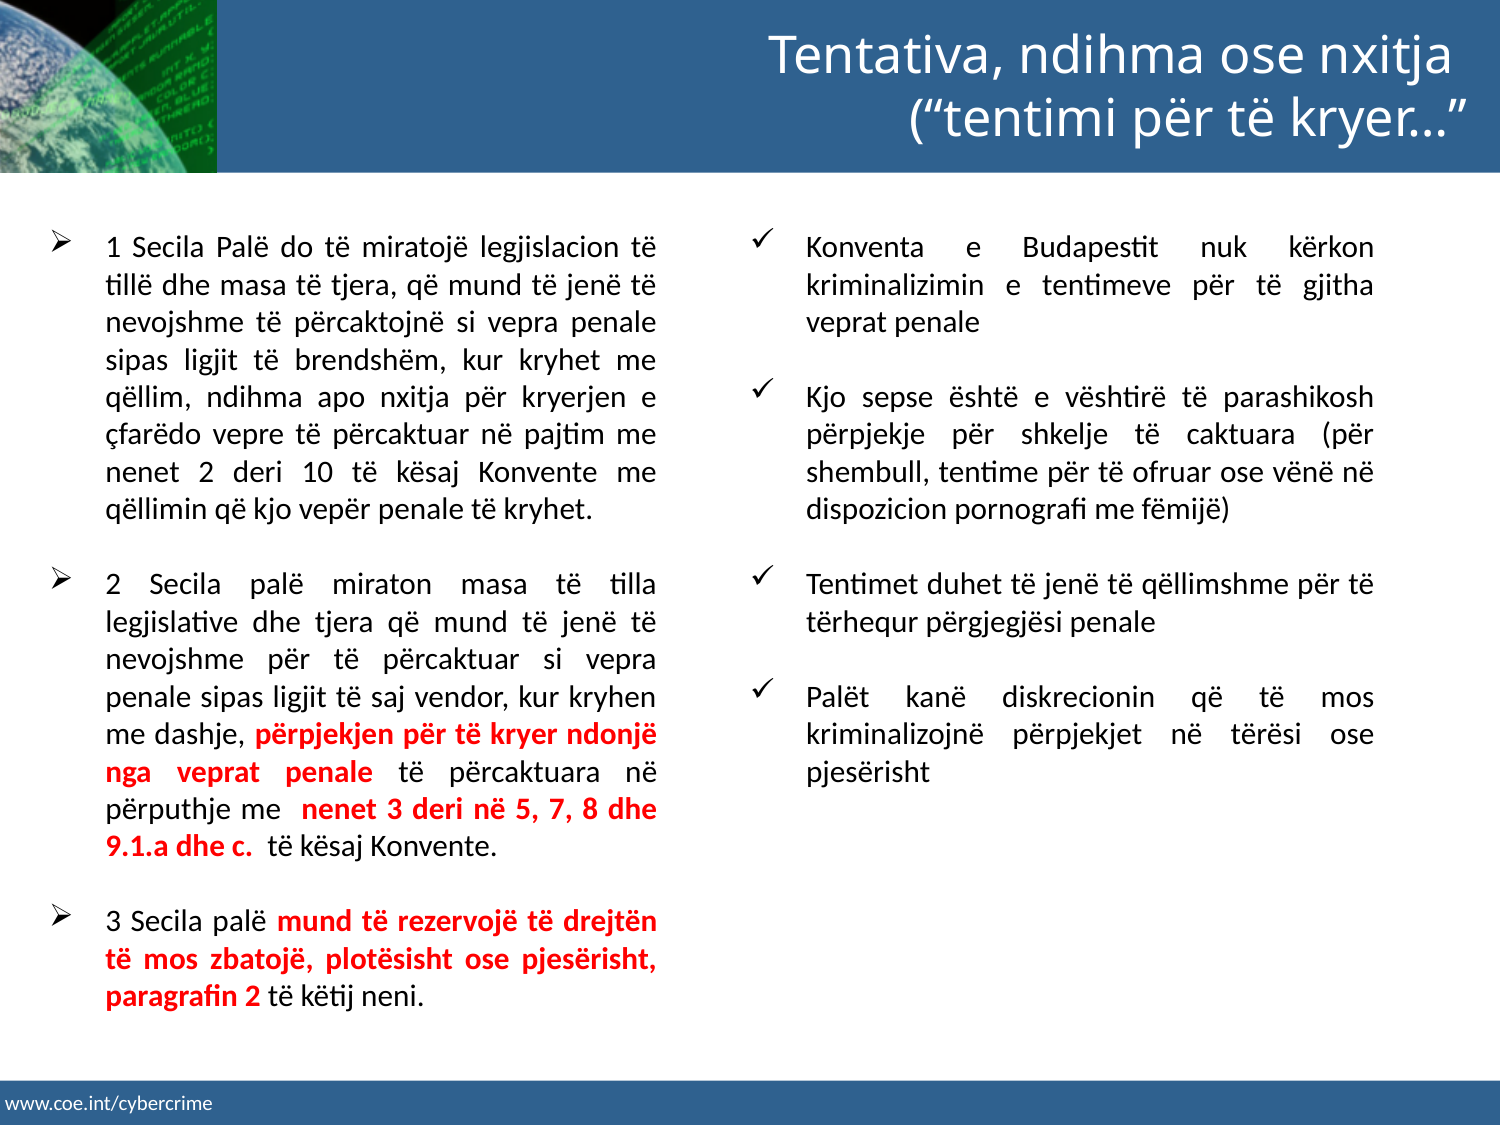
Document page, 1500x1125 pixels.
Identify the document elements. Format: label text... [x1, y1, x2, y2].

text_box Konventa e Budapestit nuk kërkon kriminalizimin e tentimeve për të gjitha veprat penale Kjo sepse është e vështirë të parashikosh përpjekje për shkelje të caktuara (për shembull, tentime për të ofruar ose vënë në dispozicion pornografi me fëmijë) Tentimet duhet të jenë të qëllimshme për të tërhequr përgjegjësi penale Palët kanë diskrecionin që të mos kriminalizojnë përpjekjet në tërësi ose pjesërisht [735, 219, 1390, 796]
text_box 1 Secila Palë do të miratojë legjislacion të tillë dhe masa të tjera, që mund të jenë të nevojshme të përcaktojnë si vepra penale sipas ligjit të brendshëm, kur kryhet me qëllim, ndihma apo nxitja për kryerjen e çfarëdo vepre të përcaktuar në pajtim me nenet 2 deri 10 të kësaj Konvente me qëllimin që kjo vepër penale të kryhet. 2 Secila palë miraton masa të tilla legjislative dhe tjera që mund të jenë të nevojshme për të përcaktuar si vepra penale sipas ligjit të saj vendor, kur kryhen me dashje, përpjekjen për të kryer ndonjë nga veprat penale të përcaktuara në përputhje me nenet 3 deri në 5, 7, 8 dhe 9.1.a dhe c. të kësaj Konvente. 3 Secila palë mund të rezervojë të drejtën të mos zbatojë, plotësisht ose pjesërisht, paragrafin 2 të këtij neni. [34, 219, 673, 1021]
text_box Tentativa, ndihma ose nxitja (“tentimi për të kryer…” [230, 14, 1483, 155]
picture [0, 0, 217, 173]
